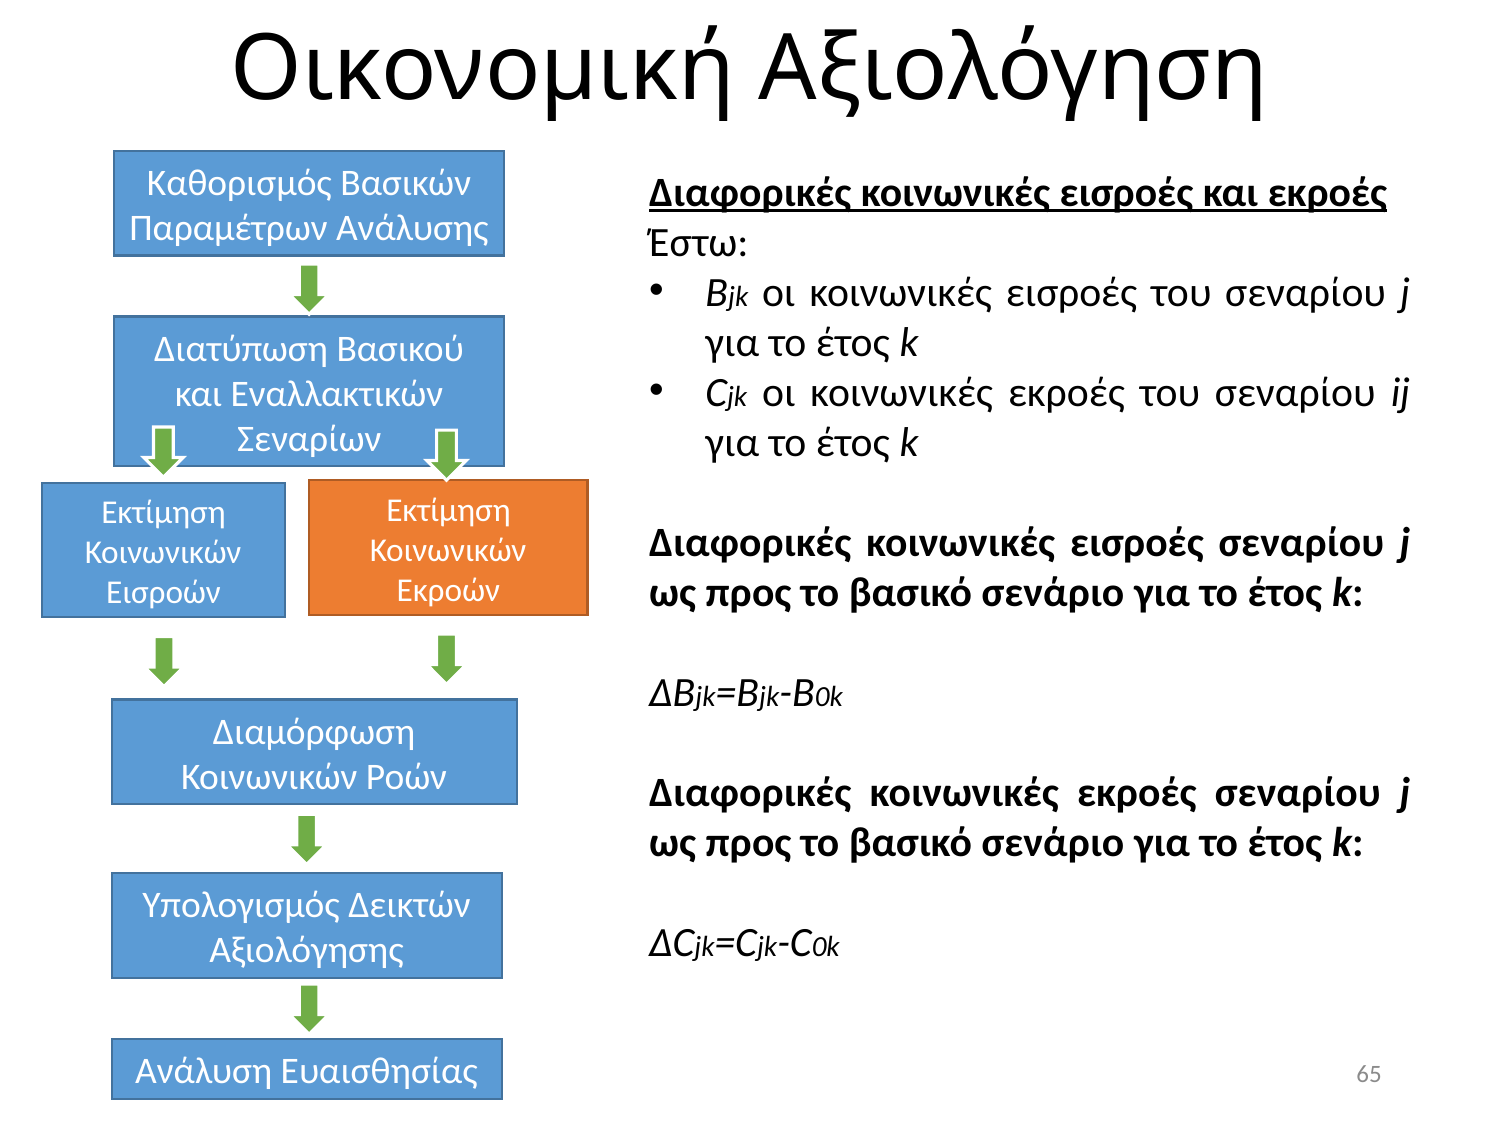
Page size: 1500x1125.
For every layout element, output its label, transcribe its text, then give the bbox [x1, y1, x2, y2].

title Οικονομική Αξιολόγηση [0, 0, 1500, 141]
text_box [41, 150, 588, 1100]
slide_number 65 [1059, 1042, 1397, 1103]
text_box Διαφορικές κοινωνικές εισροές και εκροές Έστω: Bjk οι κοινωνικές εισροές του σεναρίου j για το έτος k Cjk οι κοινωνικές εκροές του σεναρίου ij για το έτος k Διαφορικές κοινωνικές εισροές σεναρίου j ως προς το βασικό σενάριο για το έτος k: ΔΒjk=Bjk-B0k Διαφορικές κοινωνικές εκροές σεναρίου j ως προς το βασικό σενάριο για το έτος k: ΔCjk=Cjk-C0k [634, 157, 1425, 1023]
